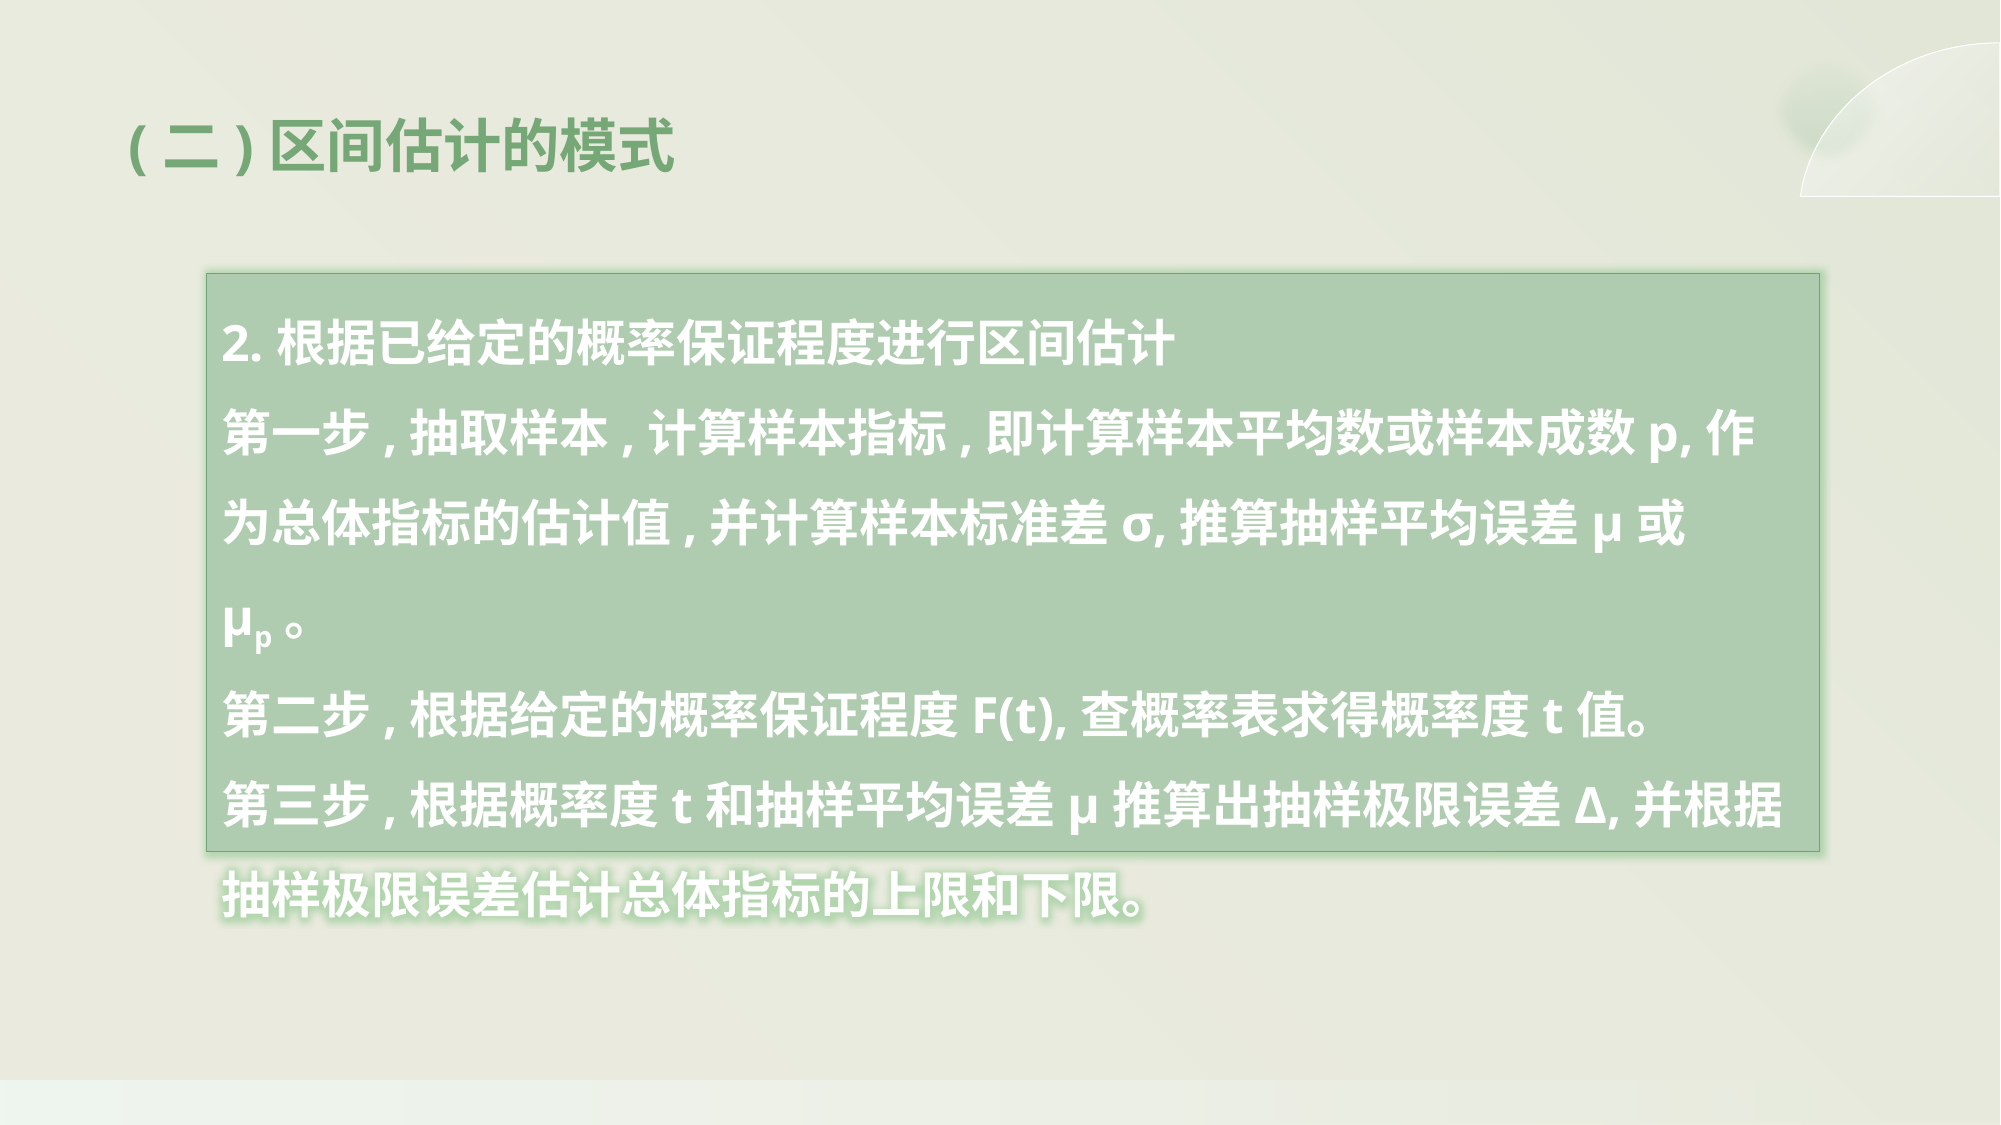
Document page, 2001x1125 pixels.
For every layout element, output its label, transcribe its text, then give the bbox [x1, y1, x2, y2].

text_box (二)区间估计的模式 [114, 73, 883, 224]
